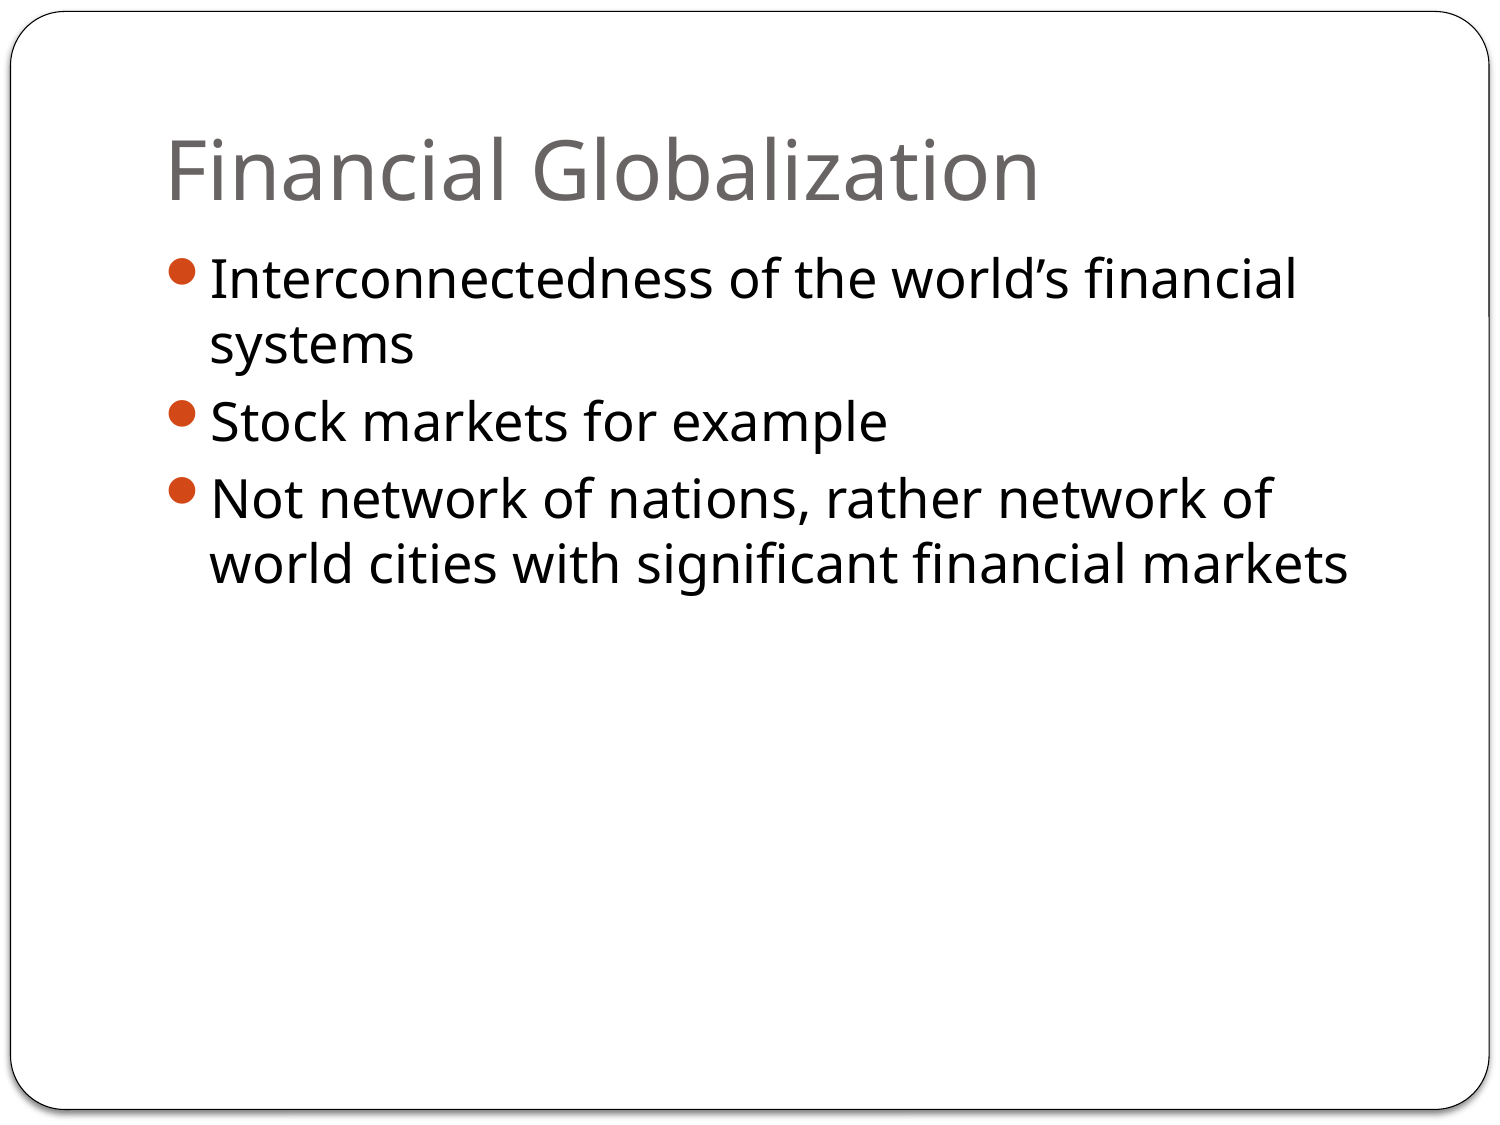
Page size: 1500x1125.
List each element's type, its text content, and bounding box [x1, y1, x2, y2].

title Financial Globalization [150, 45, 1425, 233]
list Interconnectedness of the world’s financial systems Stock markets for example Not network of nations, rather network of world cities with significant financial markets [150, 237, 1425, 988]
